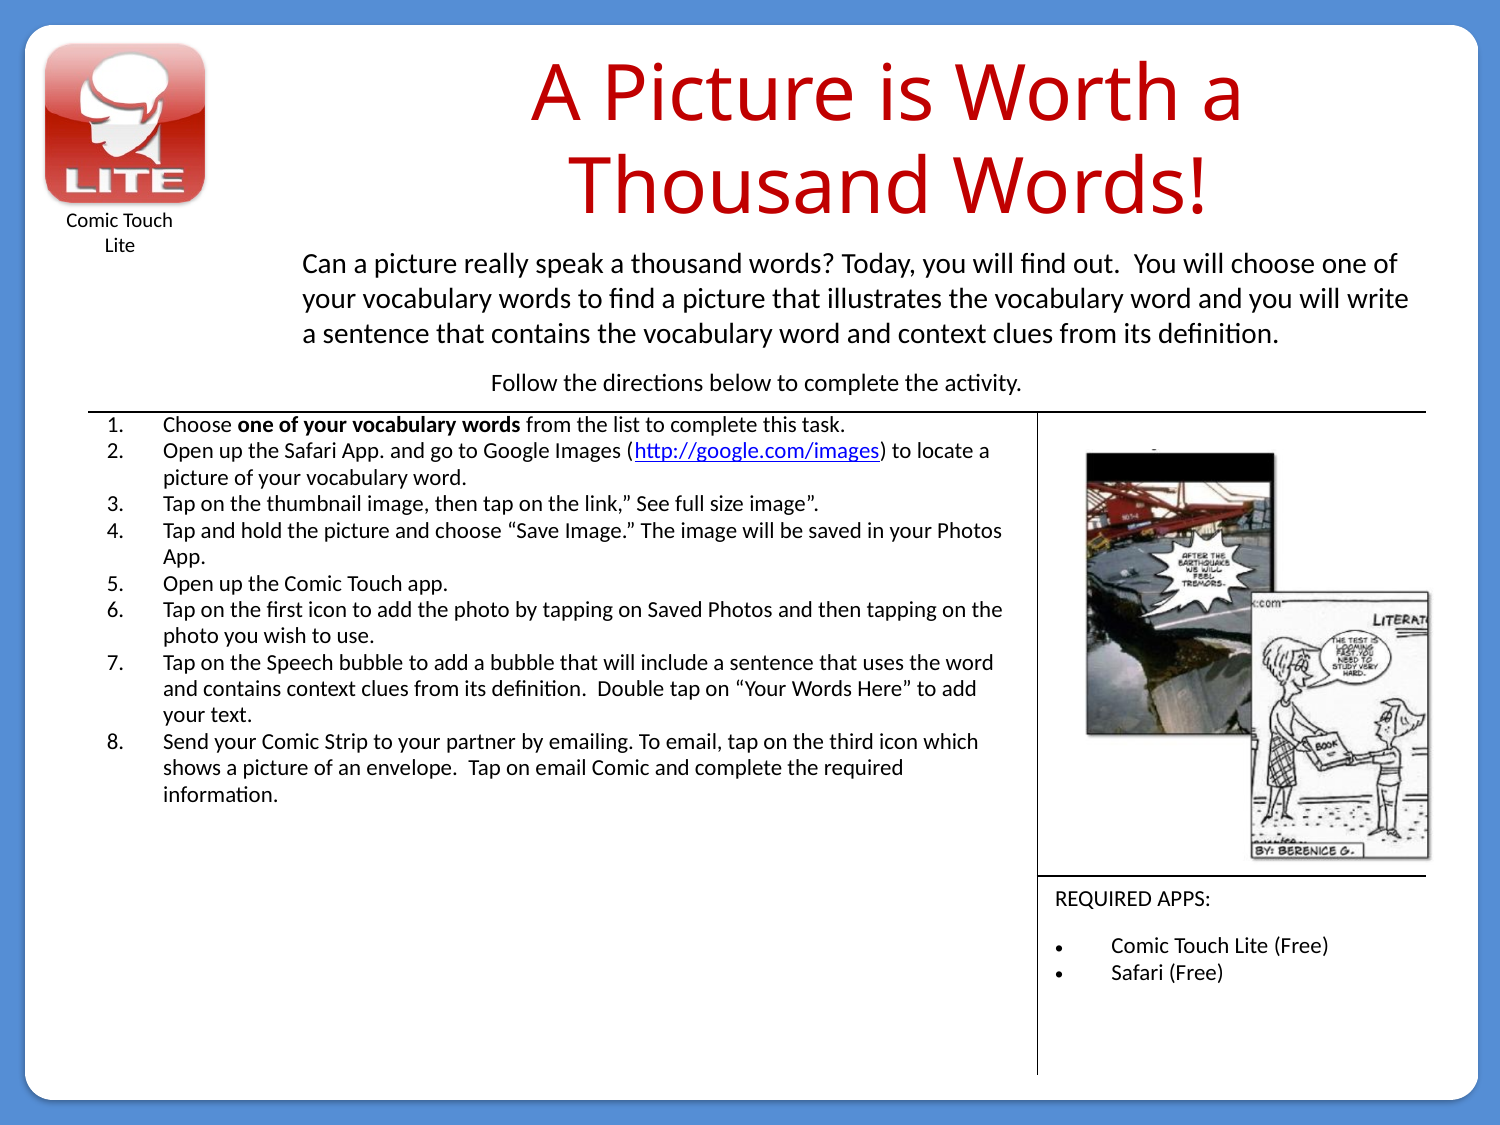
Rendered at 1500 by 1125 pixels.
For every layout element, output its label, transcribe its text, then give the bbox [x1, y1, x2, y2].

table_cell Choose one of your vocabulary words from the list to complete this task. Open up the Safari App. and go to Google Images (http://google.com/images) to locate a picture of your vocabulary word. Tap on the thumbnail image, then tap on the link,” See full size image”. Tap and hold the picture and choose “Save Image.” The image will be saved in your Photos App. Open up the Comic Touch app. Tap on the first icon to add the photo by tapping on Saved Photos and then tapping on the photo you wish to use. Tap on the Speech bubble to add a bubble that will include a sentence that uses the word and contains context clues from its definition. Double tap on “Your Words Here” to add your text. Send your Comic Strip to your partner by emailing. To email, tap on the third icon which shows a picture of an envelope. Tap on email Comic and complete the required information. [88, 413, 1037, 1075]
table_header Follow the directions below to complete the activity. [88, 362, 1426, 411]
text_box Comic Touch Lite [51, 221, 189, 265]
table_cell REQUIRED APPS: Comic Touch Lite (Free) Safari (Free) [1038, 877, 1426, 1075]
picture [1083, 449, 1438, 865]
table_cell [1038, 413, 1426, 875]
picture [37, 36, 213, 213]
text_box Can a picture really speak a thousand words? Today, you will find out. You will choose one of your vocabulary words to find a picture that illustrates the vocabulary word and you will write a sentence that contains the vocabulary word and context clues from its definition. [287, 237, 1438, 358]
title A Picture is Worth a Thousand Words! [352, 34, 1425, 237]
